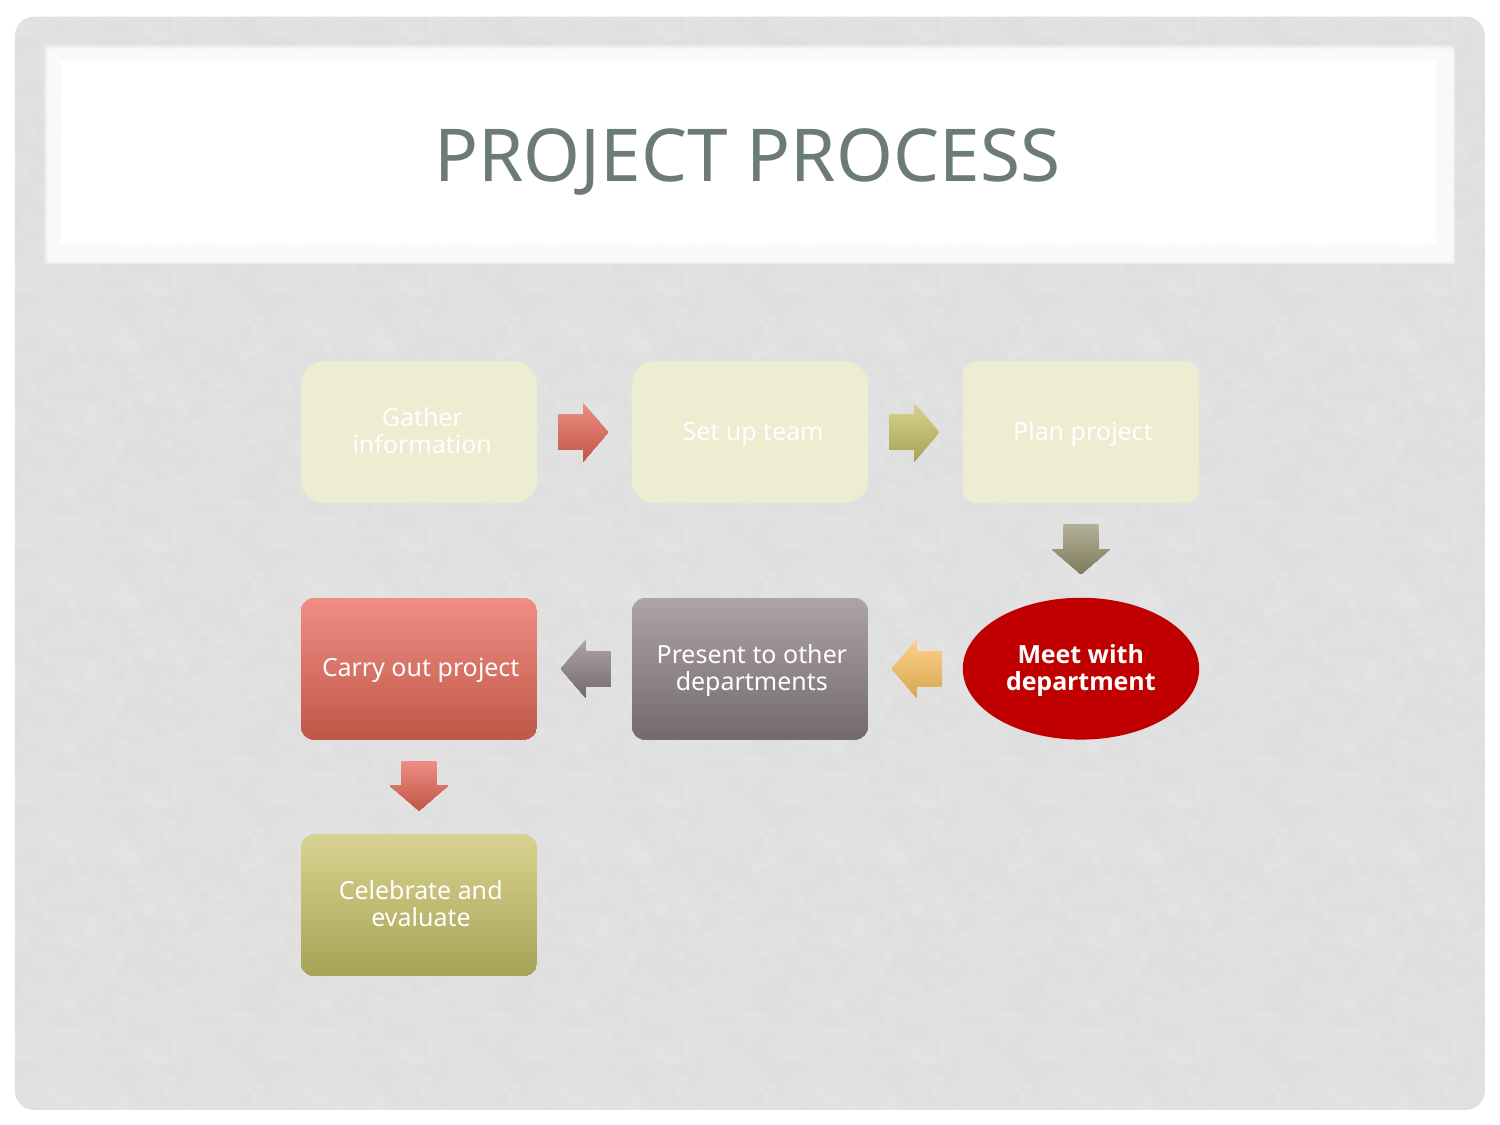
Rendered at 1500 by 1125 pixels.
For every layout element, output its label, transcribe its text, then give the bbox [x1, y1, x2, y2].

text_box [299, 274, 1201, 1063]
title Project Process [69, 66, 1425, 238]
